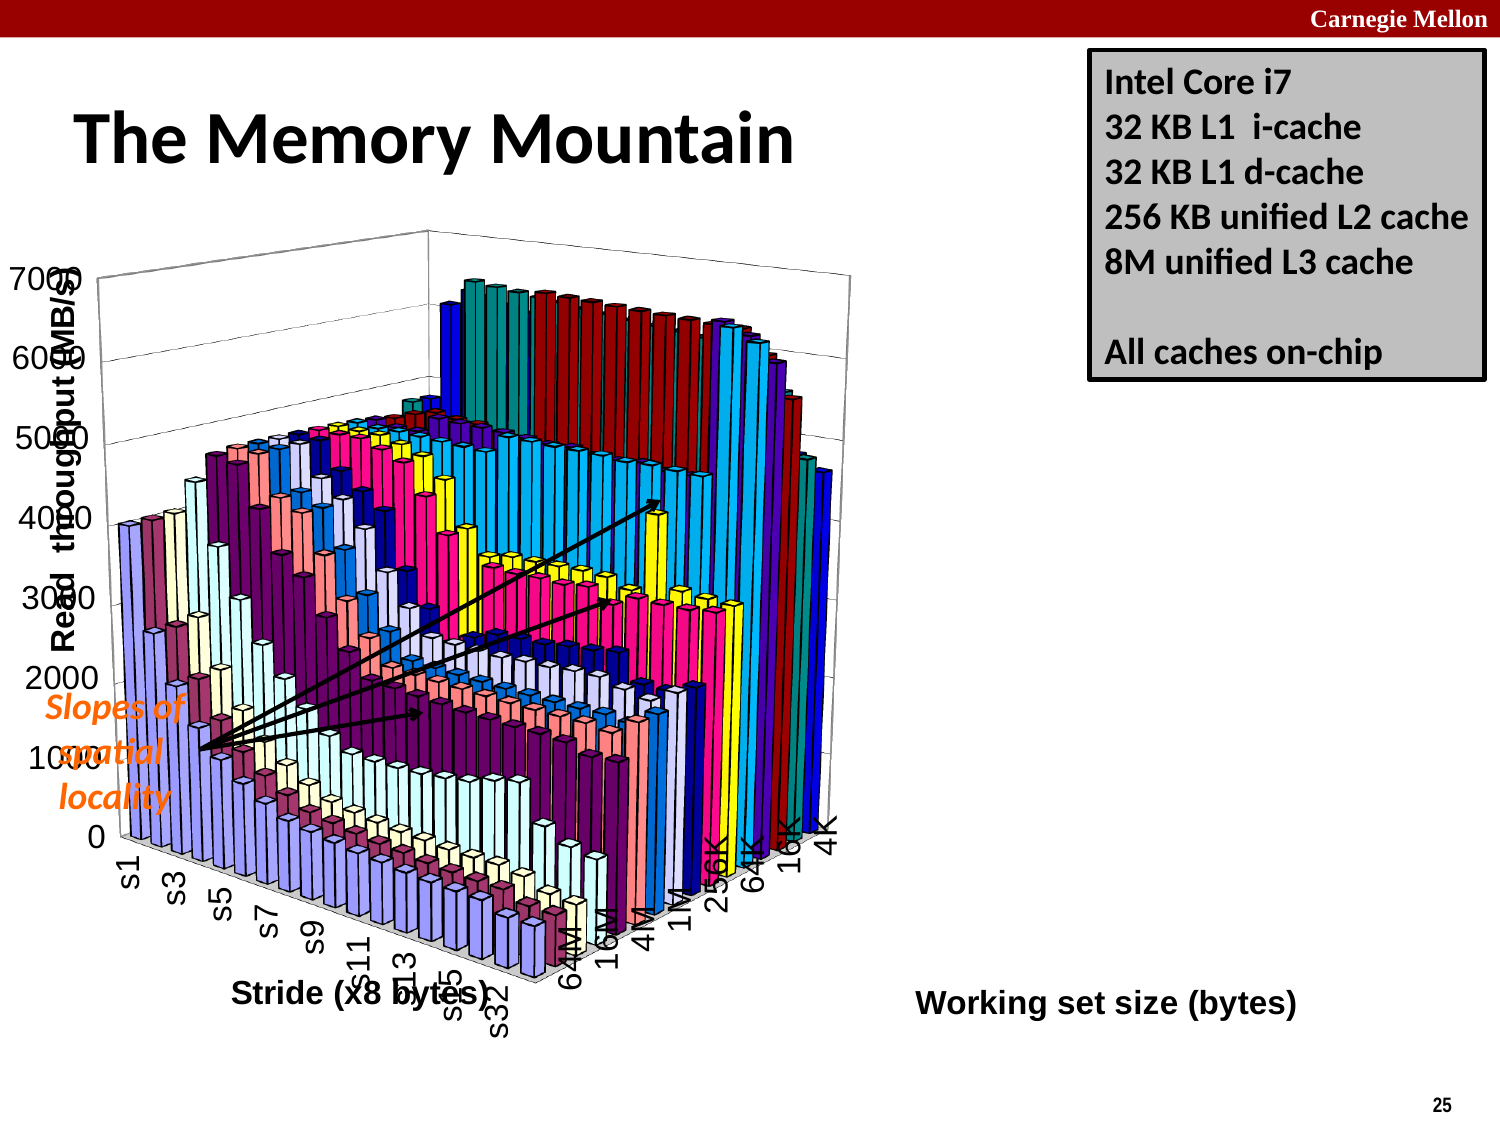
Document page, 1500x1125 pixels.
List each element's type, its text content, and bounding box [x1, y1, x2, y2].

text_box Intel Core i7 32 KB L1 i-cache 32 KB L1 d-cache 256 KB unified L2 cache 8M unified L3 cache All caches on-chip [1089, 49, 1485, 380]
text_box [205, 712, 424, 751]
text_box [205, 499, 662, 751]
title The Memory Mountain [58, 71, 851, 195]
chart [0, 196, 1305, 1125]
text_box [205, 599, 612, 751]
